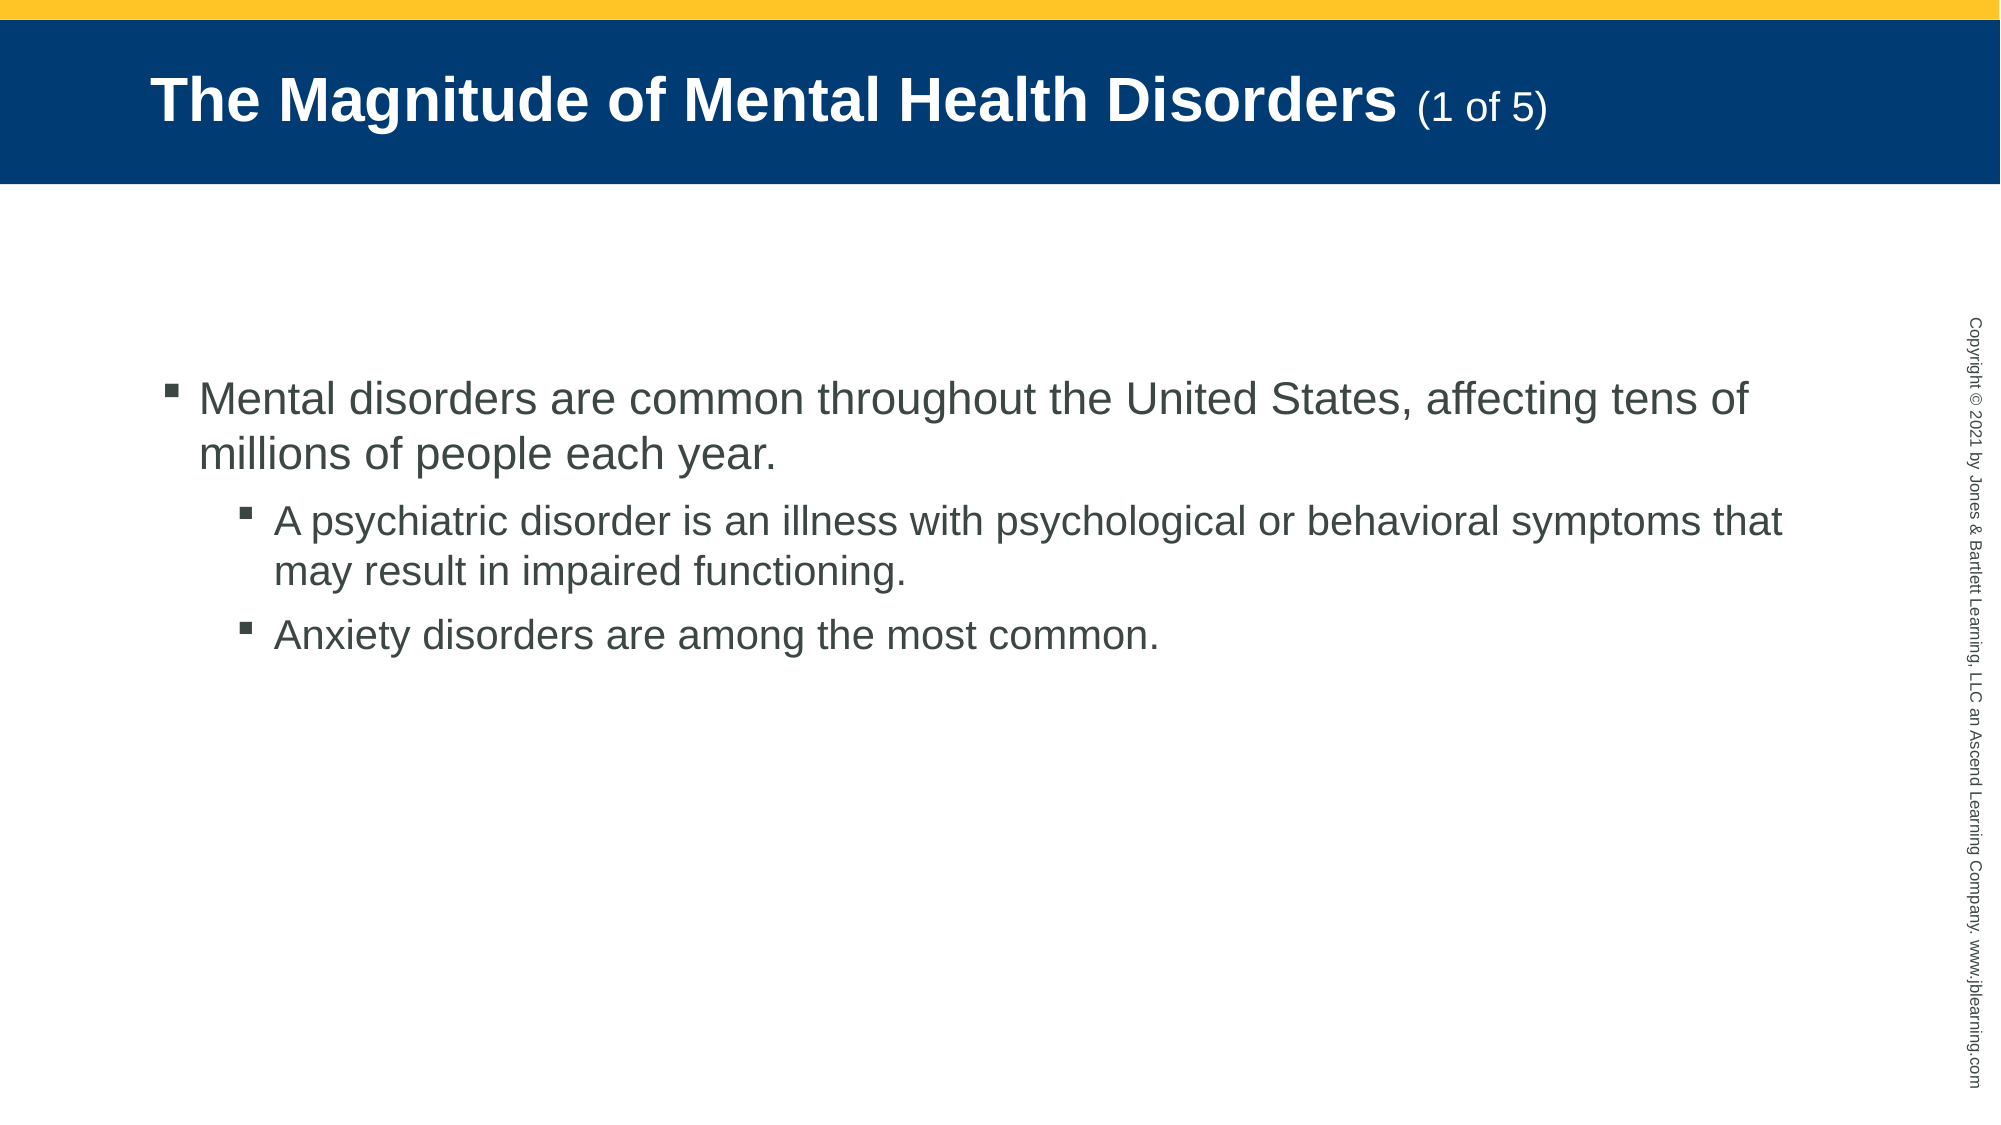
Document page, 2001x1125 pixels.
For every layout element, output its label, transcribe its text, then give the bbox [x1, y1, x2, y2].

list Mental disorders are common throughout the United States, affecting tens of millions of people each year. A psychiatric disorder is an illness with psychological or behavioral symptoms that may result in impaired functioning. Anxiety disorders are among the most common. [146, 361, 1859, 1016]
title The Magnitude of Mental Health Disorders (1 of 5) [0, 19, 2000, 185]
